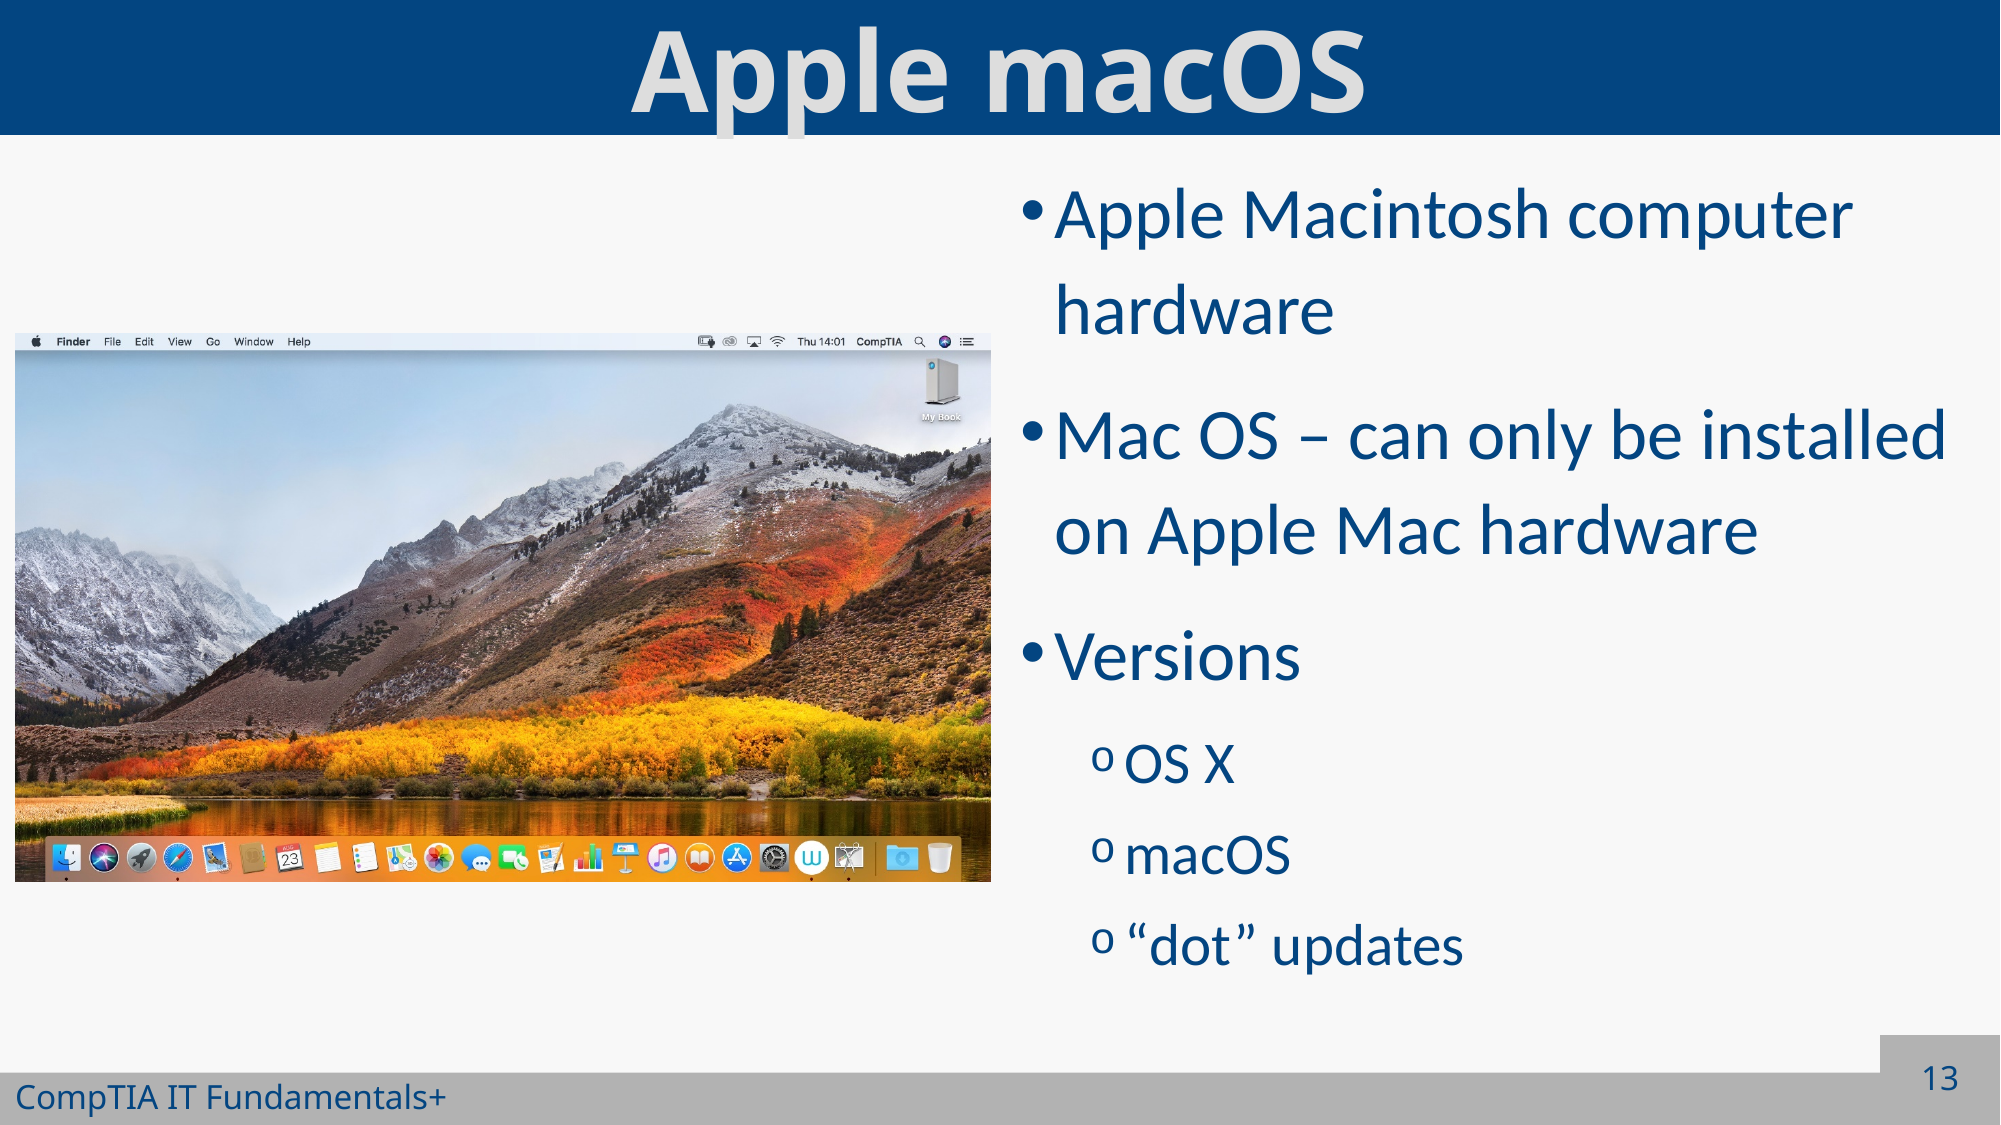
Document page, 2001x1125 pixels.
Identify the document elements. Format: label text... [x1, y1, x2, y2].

slide_number 13 [1880, 1035, 2000, 1125]
footer CompTIA IT Fundamentals+ [0, 1072, 1880, 1125]
title Apple macOS [0, 0, 2000, 135]
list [15, 333, 991, 882]
list Apple Macintosh computer hardware Mac OS – can only be installed on Apple Mac hardware Versions OS X macOS “dot” updates [1005, 149, 1980, 1065]
